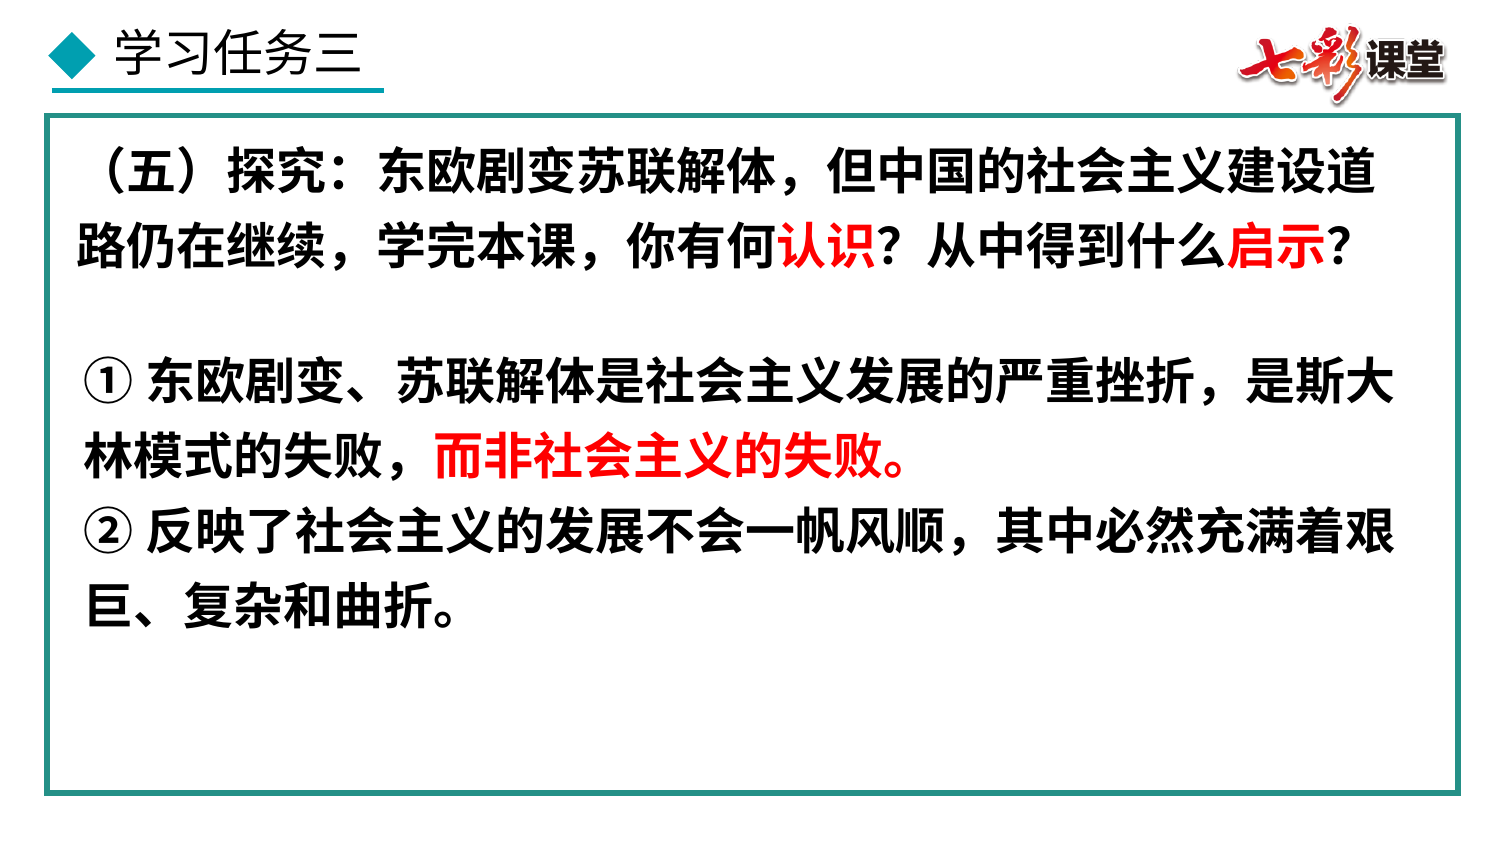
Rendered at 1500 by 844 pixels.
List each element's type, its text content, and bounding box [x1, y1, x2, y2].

text_box （五）探究：东欧剧变苏联解体，但中国的社会主义建设道路仍在继续，学完本课，你有何认识？从中得到什么启示？ [61, 117, 1432, 283]
text_box [46, 114, 1459, 794]
text_box ①东欧剧变、苏联解体是社会主义发展的严重挫折，是斯大林模式的失败，而非社会主义的失败。 ②反映了社会主义的发展不会一帆风顺，其中必然充满着艰巨、复杂和曲折。 [68, 327, 1453, 643]
picture [1234, 20, 1451, 108]
